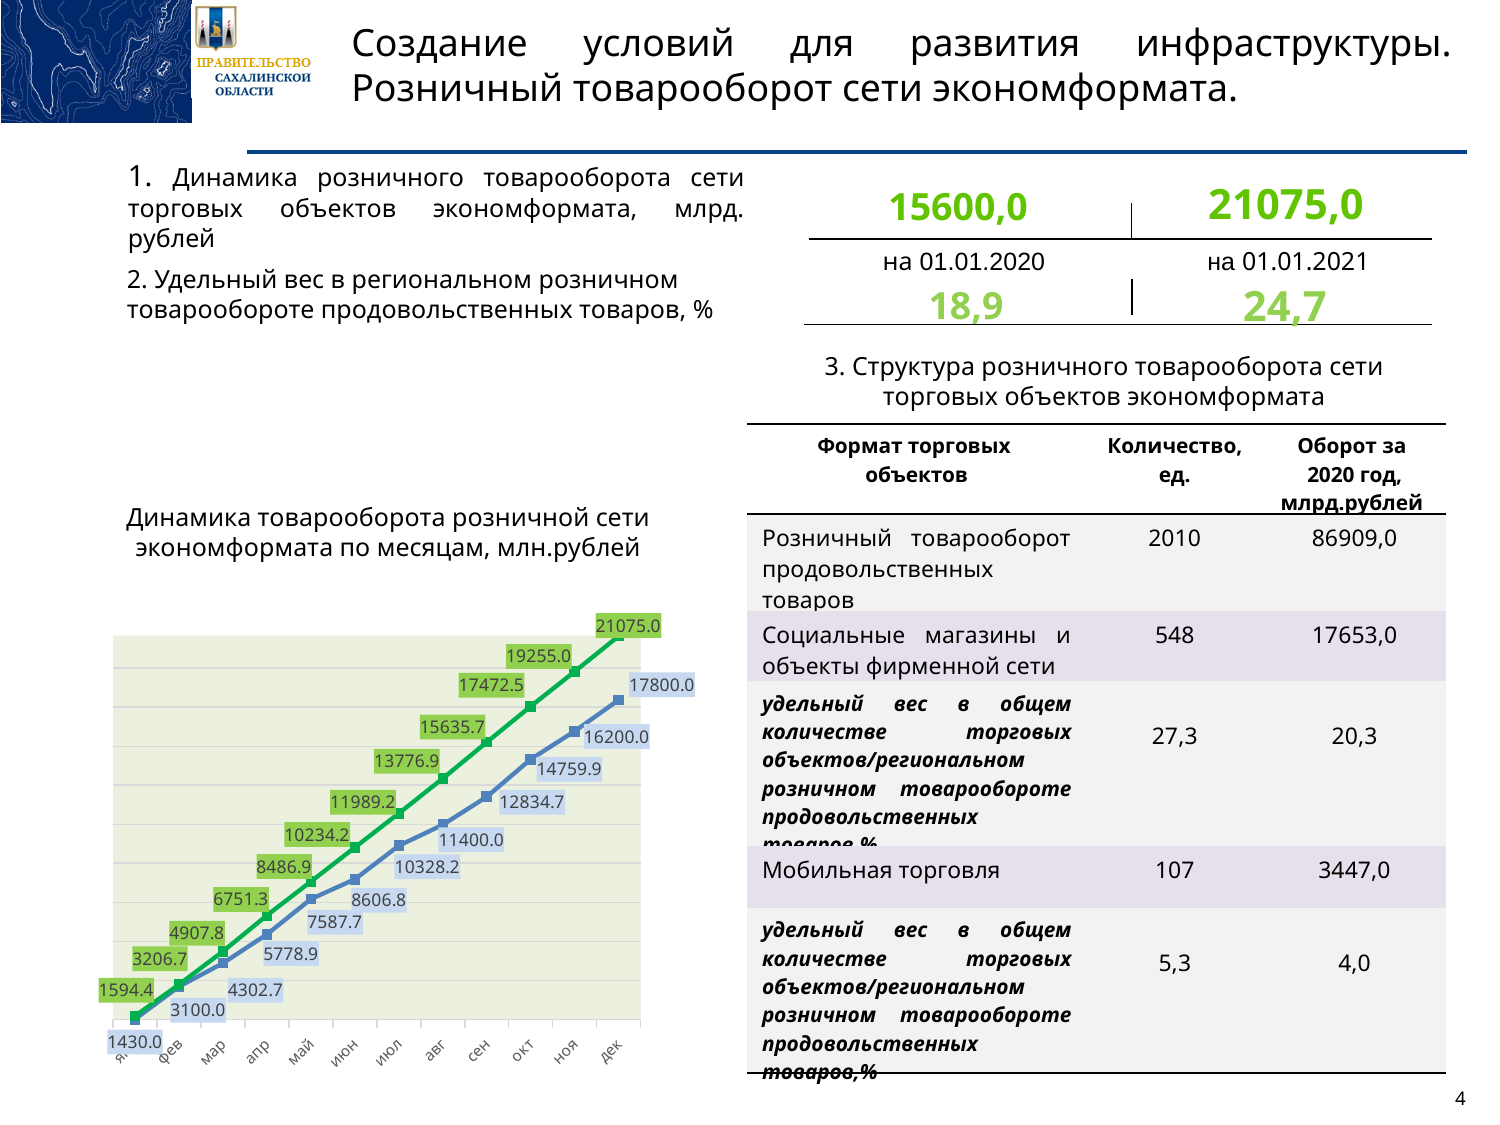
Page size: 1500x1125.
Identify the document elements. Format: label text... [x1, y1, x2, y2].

table_header Оборот за 2020 год, млрд.рублей [1263, 425, 1446, 513]
text_box на 01.01.2021 [1144, 246, 1433, 272]
table_cell 548 [1086, 611, 1263, 681]
table_header Формат торговых объектов [747, 425, 1086, 513]
table_cell 17653,0 [1263, 611, 1446, 681]
table_cell 2010 [1086, 515, 1263, 611]
text_box 24,7 [1132, 272, 1438, 338]
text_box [1, 0, 1468, 153]
text_box 2. Удельный вес в региональном розничном товарообороте продовольственных товаров, % [112, 256, 802, 332]
table_cell удельный вес в общем количестве торговых объектов/региональном розничном товарообороте продовольственных товаров,% [747, 681, 1086, 846]
table_header Количество, ед. [1086, 425, 1263, 513]
text_box 1. Динамика розничного товарооборота сети торговых объектов экономформата, млрд. рублей [113, 160, 761, 256]
text_box 18,9 [820, 274, 1113, 323]
chart [88, 611, 696, 1073]
text_box на 01.01.2020 [804, 237, 1132, 283]
text_box 15600,0 [826, 175, 1090, 236]
table_cell 86909,0 [1263, 515, 1446, 611]
text_box [845, 248, 1084, 261]
text_box 3. Структура розничного товарооборота сети торговых объектов экономформата [763, 342, 1446, 418]
text_box Динамика товарооборота розничной сети экономформата по месяцам, млн.рублей [81, 493, 702, 569]
table_cell 5,3 [1086, 908, 1263, 1072]
text_box 21075,0 [1131, 170, 1441, 236]
table_cell Розничный товарооборот продовольственных товаров [747, 515, 1086, 611]
table_cell 4,0 [1263, 908, 1446, 1072]
table_cell Мобильная торговля [747, 846, 1086, 908]
table_cell Социальные магазины и объекты фирменной сети [747, 611, 1086, 681]
text_box 4 [1416, 1079, 1500, 1117]
table_cell 3447,0 [1263, 846, 1446, 908]
table_cell 27,3 [1086, 681, 1263, 846]
table_cell 107 [1086, 846, 1263, 908]
table_cell 20,3 [1263, 681, 1446, 846]
table_cell удельный вес в общем количестве торговых объектов/региональном розничном товарообороте продовольственных товаров,% [747, 908, 1086, 1072]
